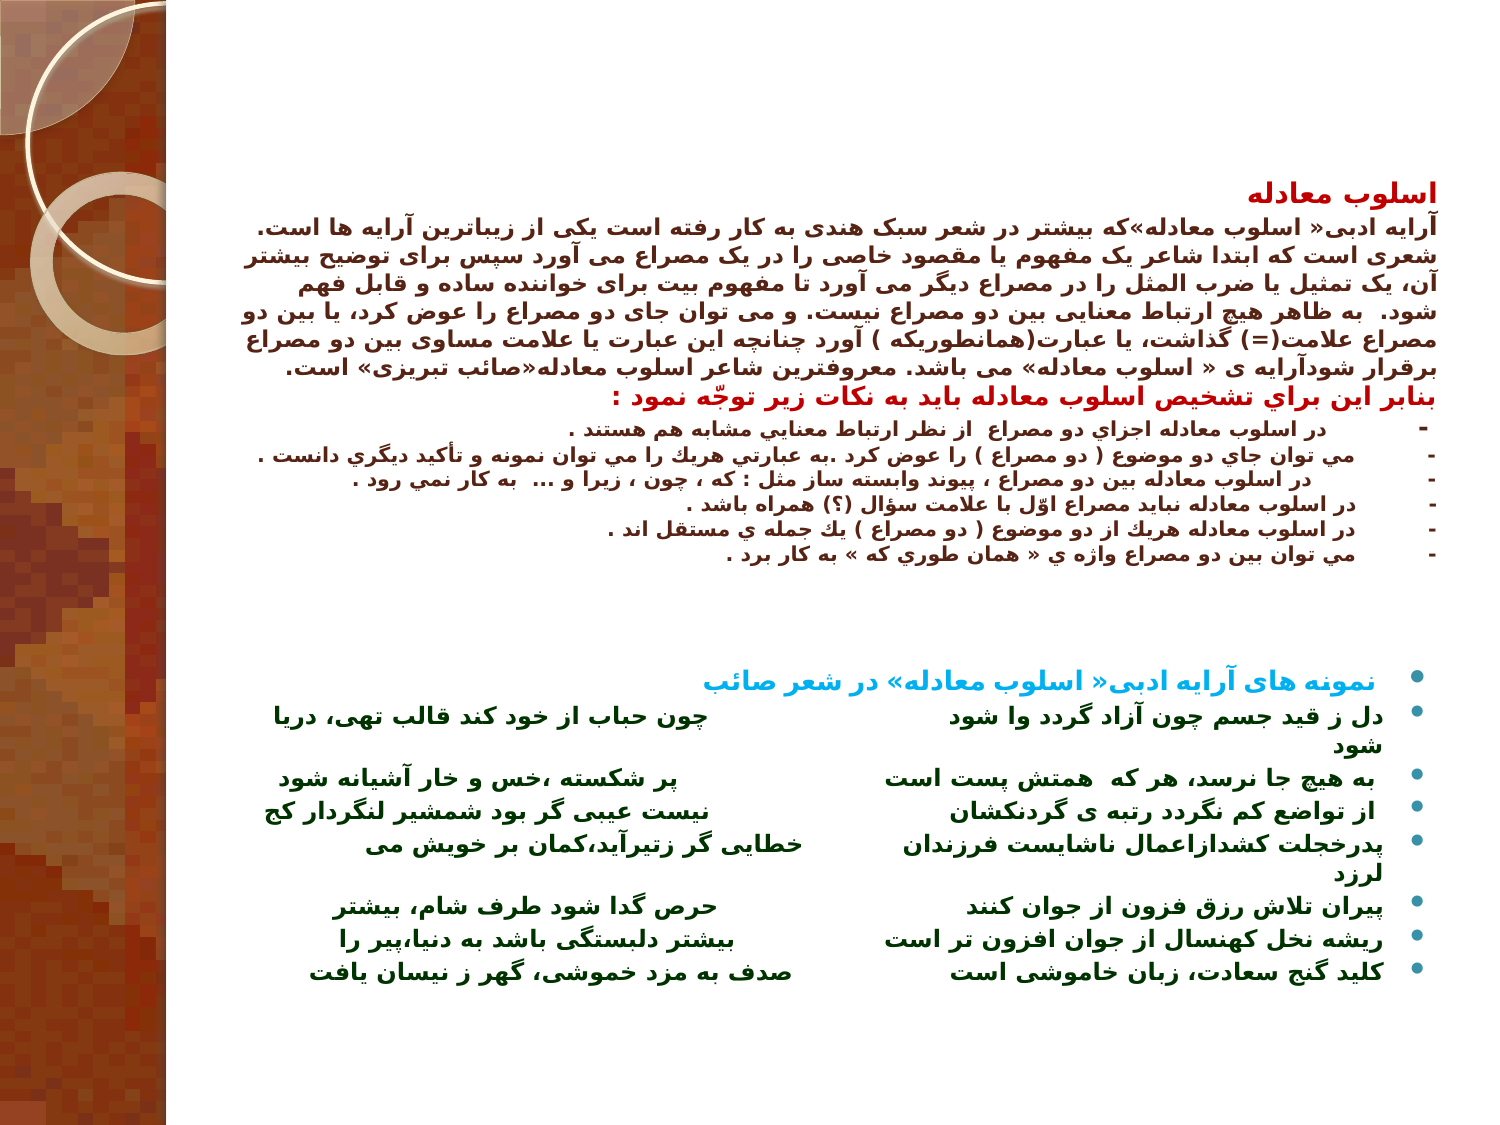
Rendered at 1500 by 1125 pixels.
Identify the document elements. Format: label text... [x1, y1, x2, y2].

picture [53, 241, 160, 332]
picture [0, 134, 166, 1125]
list نمونه های آرایه ادبی« اسلوب معادله» در شعر صائب دل ز قید جسم چون آزاد گردد وا شود چون حباب از خود کند قالب تهی، دریا شود به هیچ جا نرسد، هر که همتش پست است پر شکسته ،خس و خار آشیانه شود از تواضع کم نگردد رتبه ی گردنکشان نیست عیبی گر بود شمشیر لنگردار کج پدرخجلت کشدازاعمال ناشایست فرزندان خطایی گر زتیرآید،کمان بر خویش می لرزد پیران تلاش رزق فزون از جوان کنند حرص گدا شود طرف شام، بیشتر ریشه نخل کهنسال از جوان افزون تر است بیشتر دلبستگی باشد به دنیا،پیر را کلید گنج سعادت، زبان خاموشی است صدف به مزد خموشی، گهر ز نیسان یافت [210, 656, 1441, 1079]
title اسلوب معادله آرایه ادبی« اسلوب معادله»که بیشتر در شعر سبک هندی به کار رفته است یکی از زیباترین آرایه ها است. شعری است که ابتدا شاعر یک مفهوم یا مقصود خاصی را در یک مصراع می آورد سپس برای توضیح بیشتر آن، یک تمثیل یا ضرب المثل را در مصراع دیگر می آورد تا مفهوم بیت برای خواننده ساده و قابل فهم شود. به ظاهر هیچ ارتباط معنایی بین دو مصراع نیست. و می توان جای دو مصراع را عوض کرد، یا بین دو مصراع علامت(=) گذاشت، یا عبارت(همانطوریکه ) آورد چنانچه این عبارت یا علامت مساوی بین دو مصراع برقرار شودآرایه ی « اسلوب معادله» می باشد. معروفترین شاعر اسلوب معادله«صائب تبریزی» است. بنابر اين براي تشخيص اسلوب معادله بايد به نكات زير توجّه نمود : - در اسلوب معادله اجزاي دو مصراع از نظر ارتباط معنايي مشابه هم هستند . - مي توان جاي دو موضوع ( دو مصراع ) را عوض كرد .به عبارتي هريك را مي توان نمونه و تأكيد ديگري دانست . - در اسلوب معادله بين دو مصراع ، پيوند وابسته ساز مثل : كه ، چون ، زيرا و ... به كار نمي رود . - در اسلوب معادله نبايد مصراع اوّل با علامت سؤال (؟) همراه باشد . - در اسلوب معادله هريك از دو موضوع ( دو مصراع ) يك جمله ي مستقل اند . - مي توان بين دو مصراع واژه ي « همان طوري كه » به كار برد . [222, 128, 1453, 739]
picture [62, 195, 160, 280]
picture [136, 0, 164, 4]
picture [32, 13, 160, 207]
